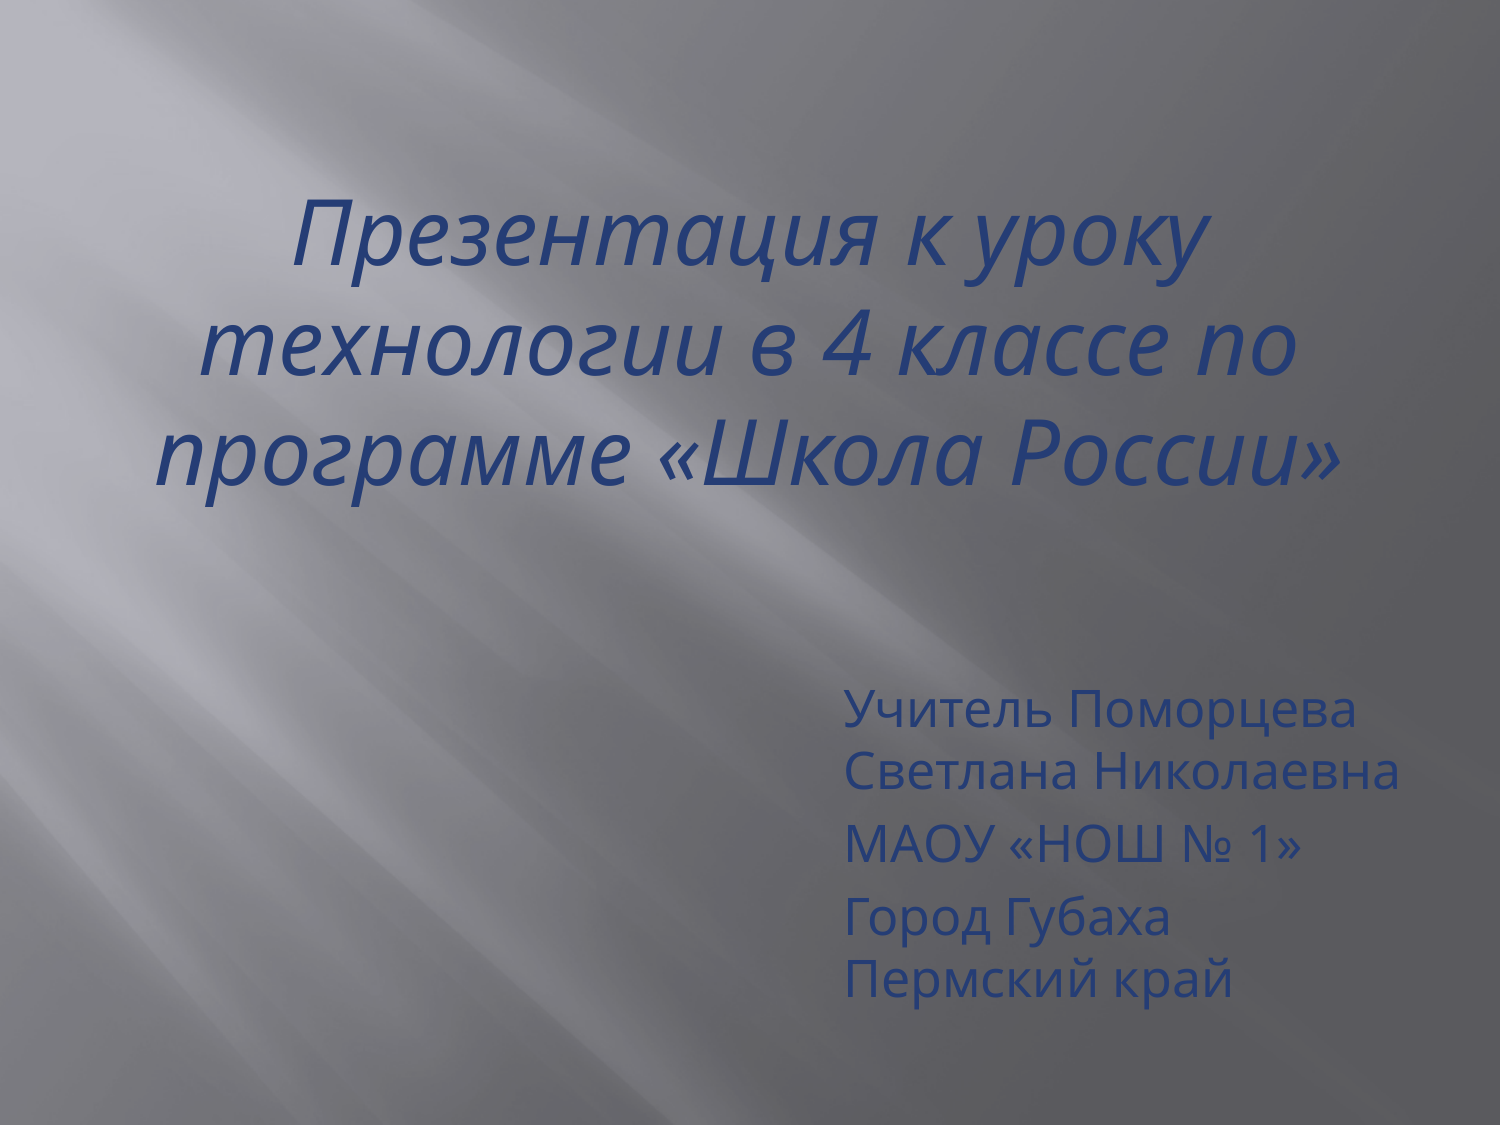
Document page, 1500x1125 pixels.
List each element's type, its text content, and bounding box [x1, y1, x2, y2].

title Презентация к уроку технологии в 4 классе по программе «Школа России» [75, 45, 1425, 634]
list Учитель Поморцева Светлана Николаевна МАОУ «НОШ № 1» Город Губаха Пермский край [809, 668, 1425, 1035]
